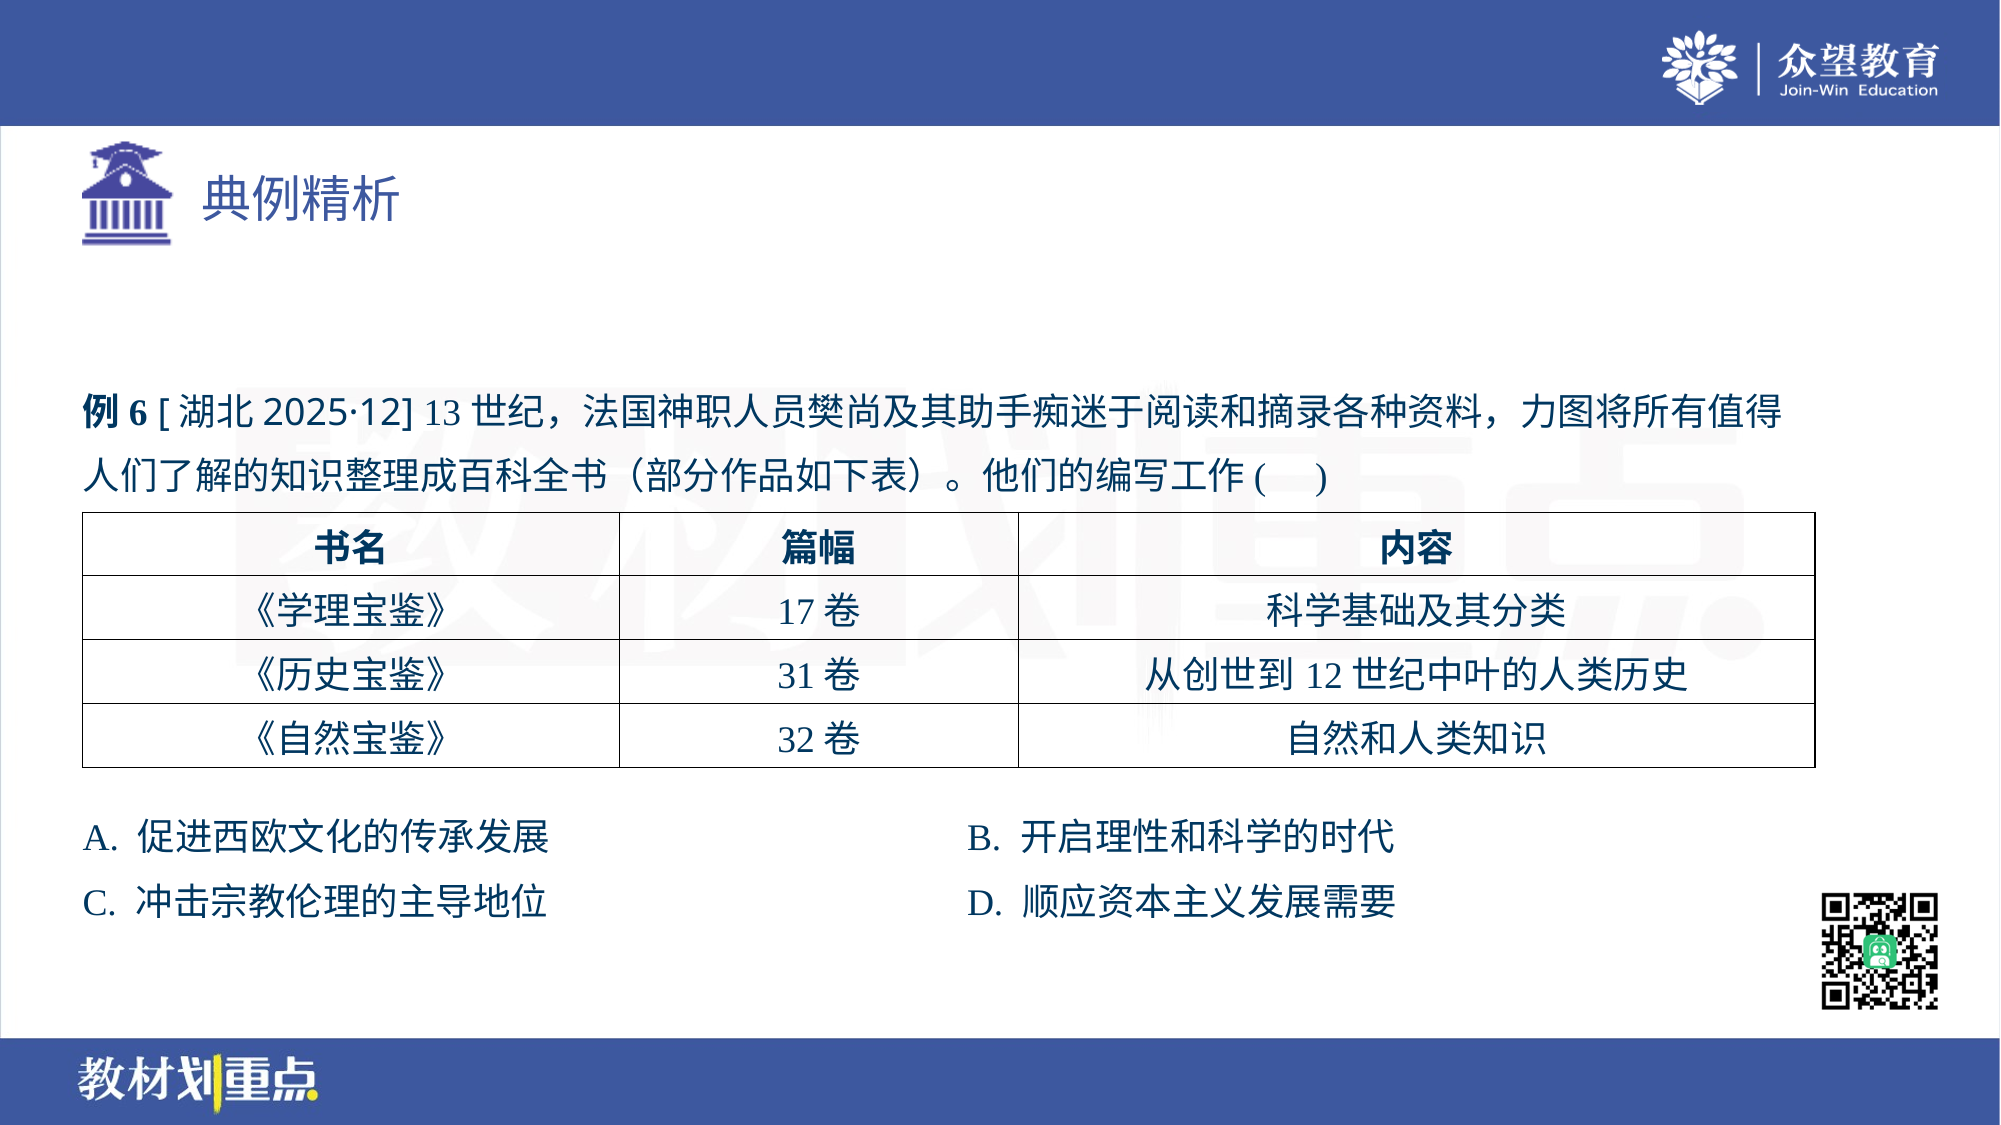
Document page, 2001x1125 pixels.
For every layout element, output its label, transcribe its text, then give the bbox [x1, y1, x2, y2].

table_cell 《历史宝鉴》 [83, 640, 619, 703]
table_cell 从创世到12世纪中叶的人类历史 [1019, 640, 1814, 703]
table_cell 31卷 [620, 640, 1018, 703]
table_header 篇幅 [620, 513, 1018, 575]
picture [0, 0, 2000, 1125]
table_cell 32卷 [620, 704, 1018, 767]
table_header 书名 [83, 513, 619, 575]
table_cell 自然和人类知识 [1019, 704, 1814, 767]
table_header 内容 [1019, 513, 1814, 575]
table_cell 《自然宝鉴》 [83, 704, 619, 767]
table_cell 科学基础及其分类 [1019, 576, 1814, 639]
text_box 例6 [湖北2025·12] 13世纪，法国神职人员樊尚及其助手痴迷于阅读和摘录各种资料，力图将所有值得 人们了解的知识整理成百科全书（部分作品如下表）。他们的编写工作( ) [82, 363, 1817, 491]
table_cell 17卷 [620, 576, 1018, 639]
text_box A. 促进西欧文化的传承发展 B. 开启理性和科学的时代 C. 冲击宗教伦理的主导地位 D. 顺应资本主义发展需要 [82, 789, 1817, 916]
table_cell 《学理宝鉴》 [83, 576, 619, 639]
